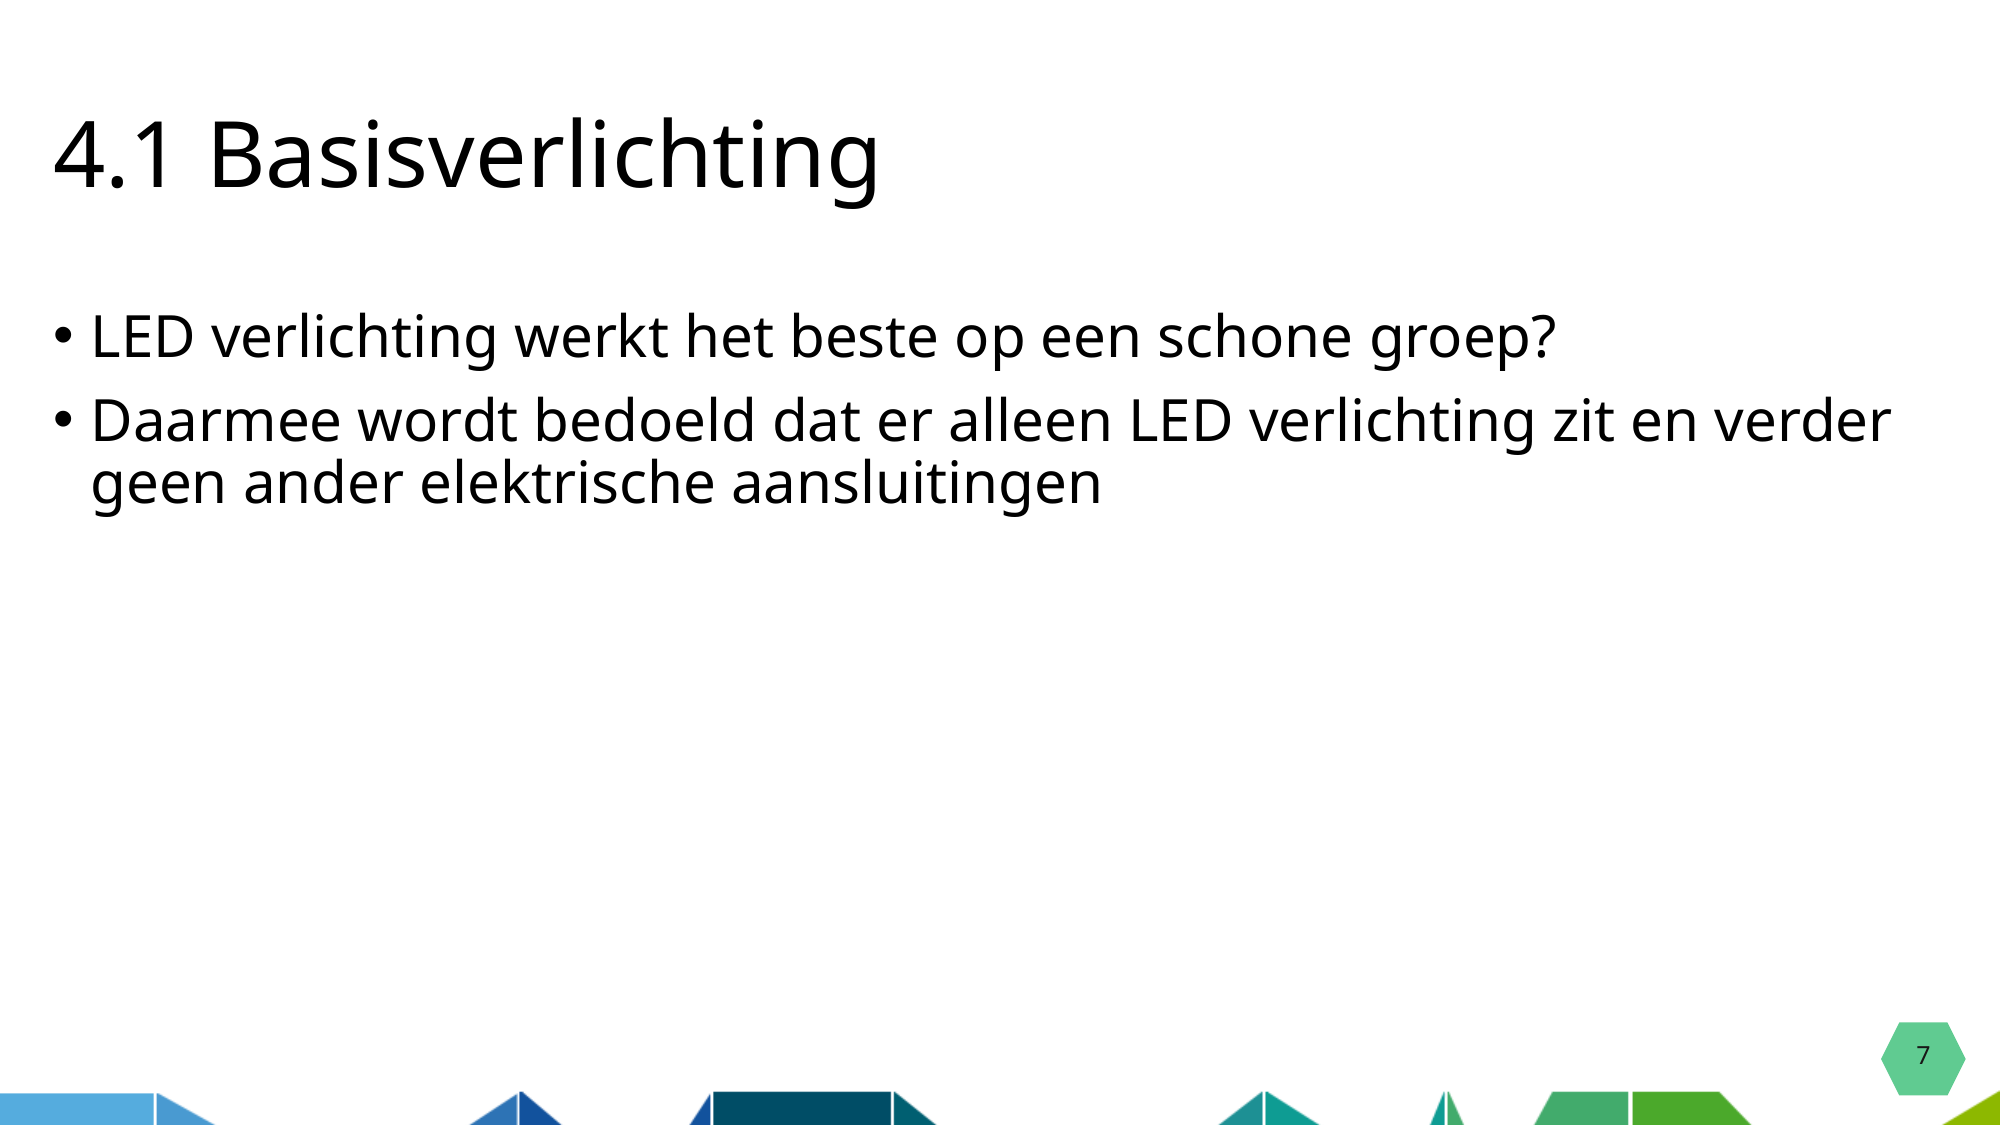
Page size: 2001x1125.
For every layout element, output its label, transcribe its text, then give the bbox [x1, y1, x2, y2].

list LED verlichting werkt het beste op een schone groep? Daarmee wordt bedoeld dat er alleen LED verlichting zit en verder geen ander elektrische aansluitingen [38, 299, 1962, 1014]
picture [0, 1086, 2000, 1125]
title 4.1 Basisverlichting [38, 38, 1962, 278]
slide_number 7 [1884, 1026, 1962, 1087]
